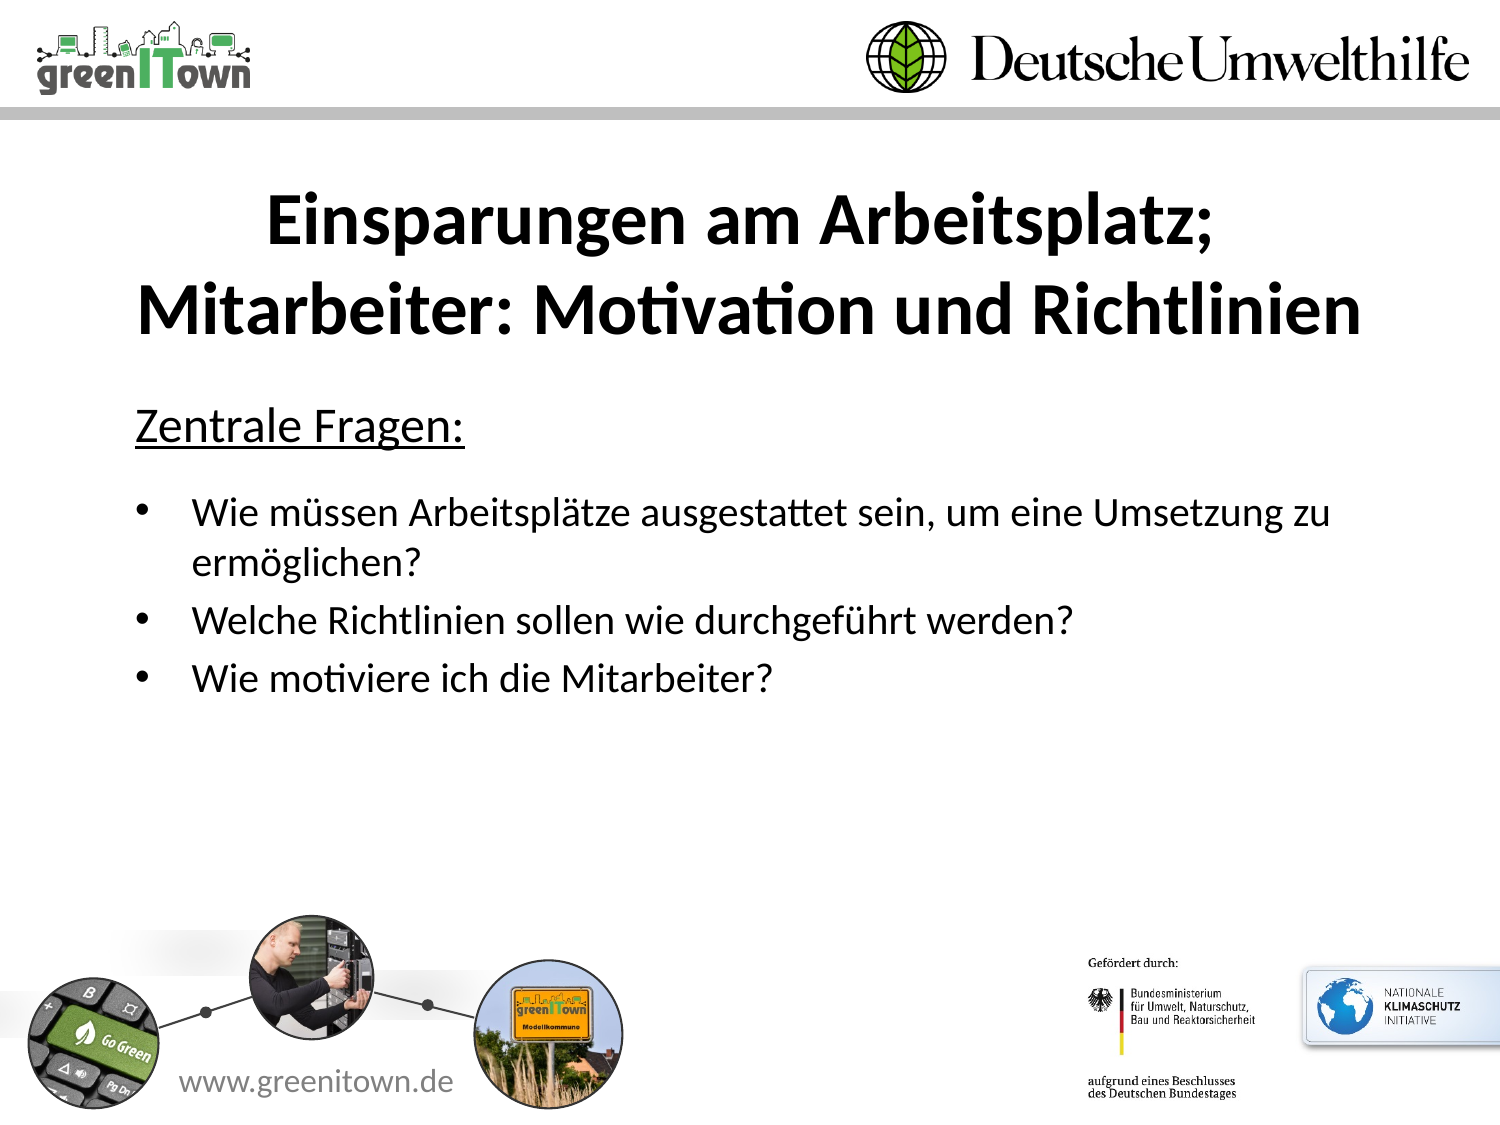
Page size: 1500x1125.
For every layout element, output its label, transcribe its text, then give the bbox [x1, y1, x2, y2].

picture [30, 980, 157, 1107]
picture [866, 21, 1469, 93]
picture [1033, 936, 1500, 1119]
picture [476, 988, 621, 1107]
list Zentrale Fragen: Wie müssen Arbeitsplätze ausgestattet sein, um eine Umsetzung zu ermöglichen? Welche Richtlinien sollen wie durchgeführt werden? Wie motiviere ich die Mitarbeiter? [120, 385, 1471, 988]
picture [37, 21, 250, 95]
title Einsparungen am Arbeitsplatz; Mitarbeiter: Motivation und Richtlinien [75, 162, 1425, 350]
picture [253, 988, 371, 1038]
